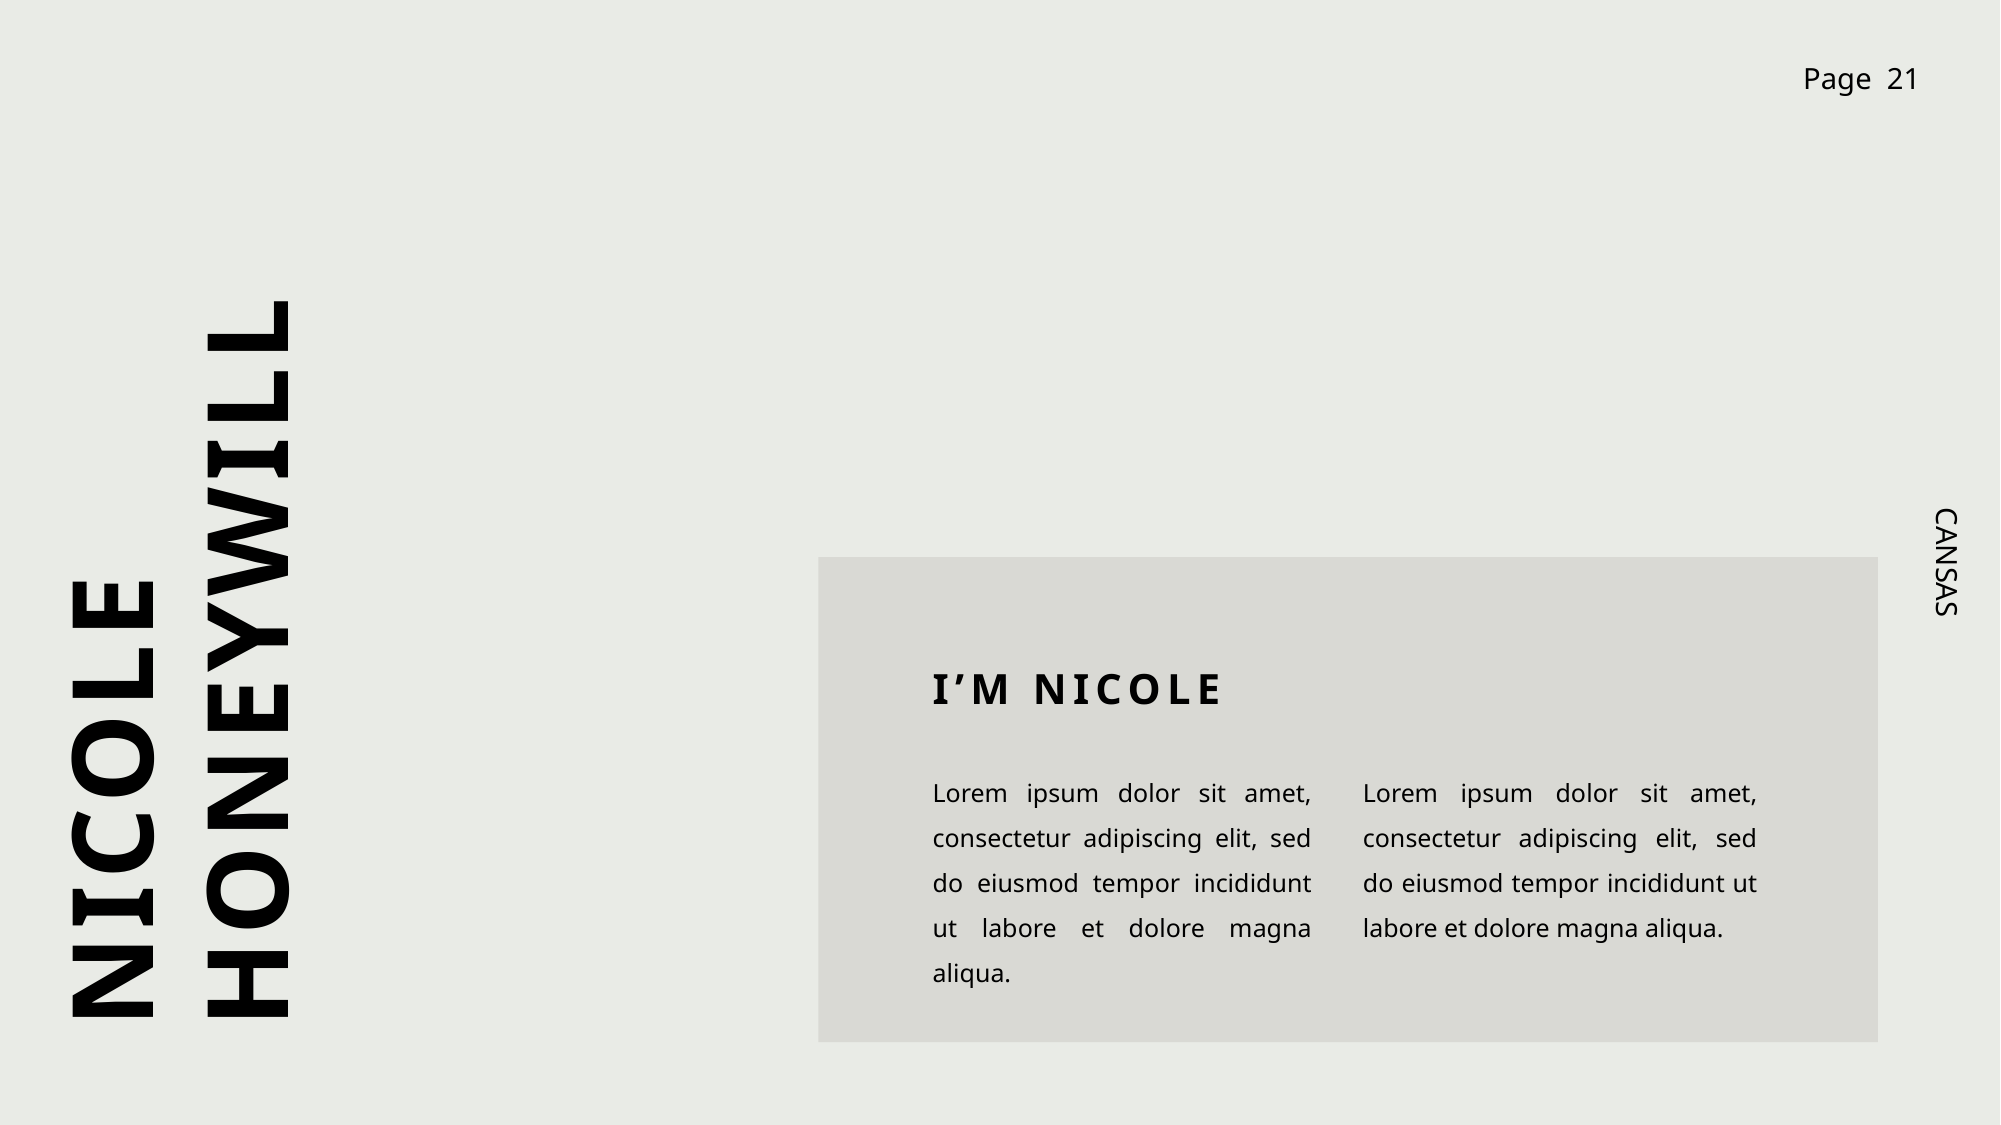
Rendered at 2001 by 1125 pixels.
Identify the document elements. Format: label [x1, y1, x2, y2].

text_box [818, 557, 1878, 1043]
picture [0, 144, 1878, 1125]
